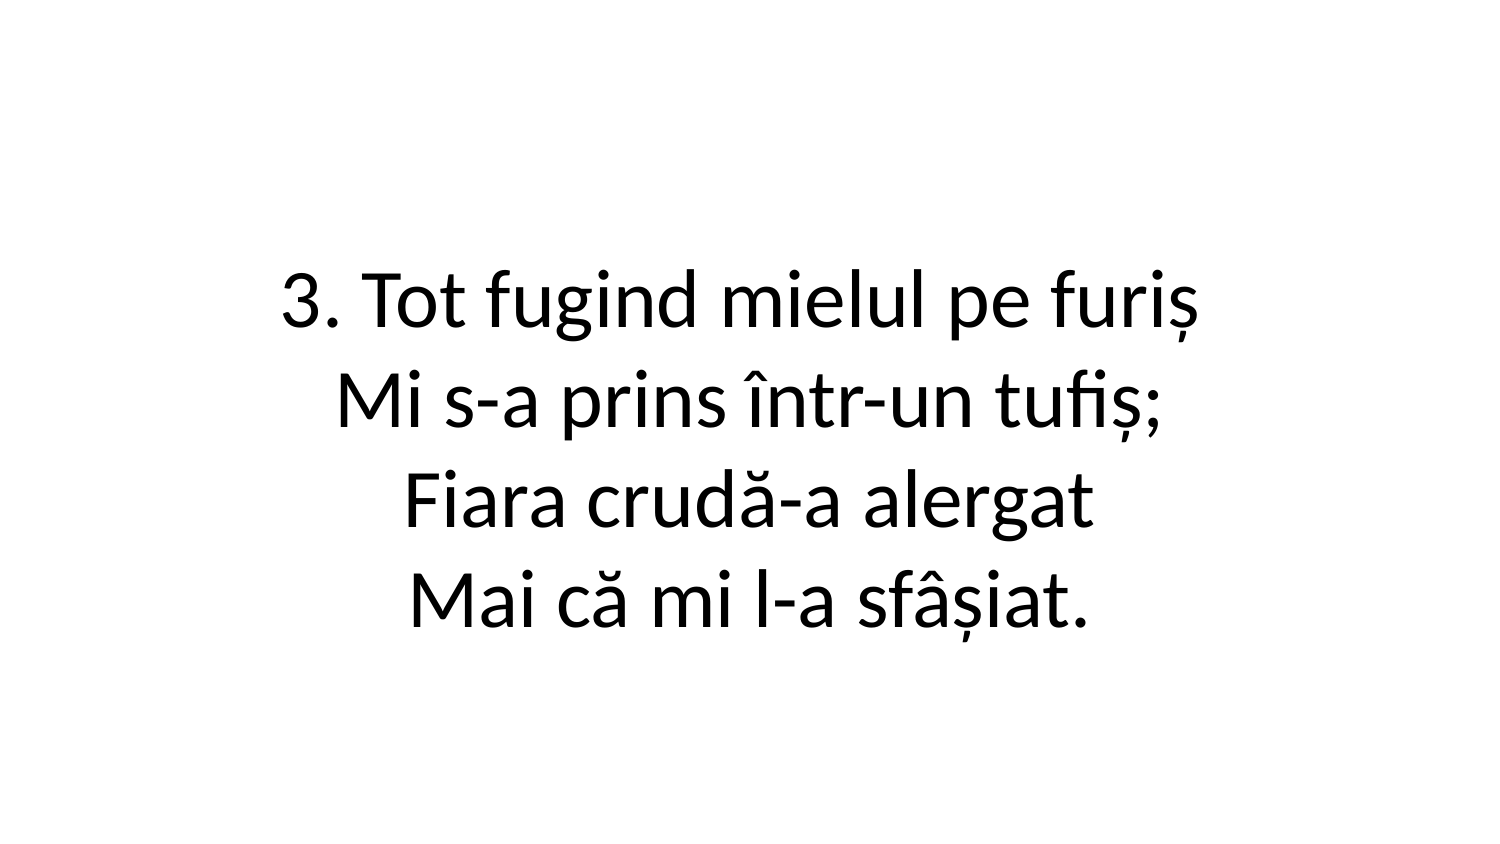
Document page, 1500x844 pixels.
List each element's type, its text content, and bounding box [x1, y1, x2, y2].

text_box 3. Tot fugind mielul pe furiș Mi s-a prins într-un tufiș; Fiara crudă-a alergat Mai că mi l-a sfâșiat. [265, 192, 1235, 652]
